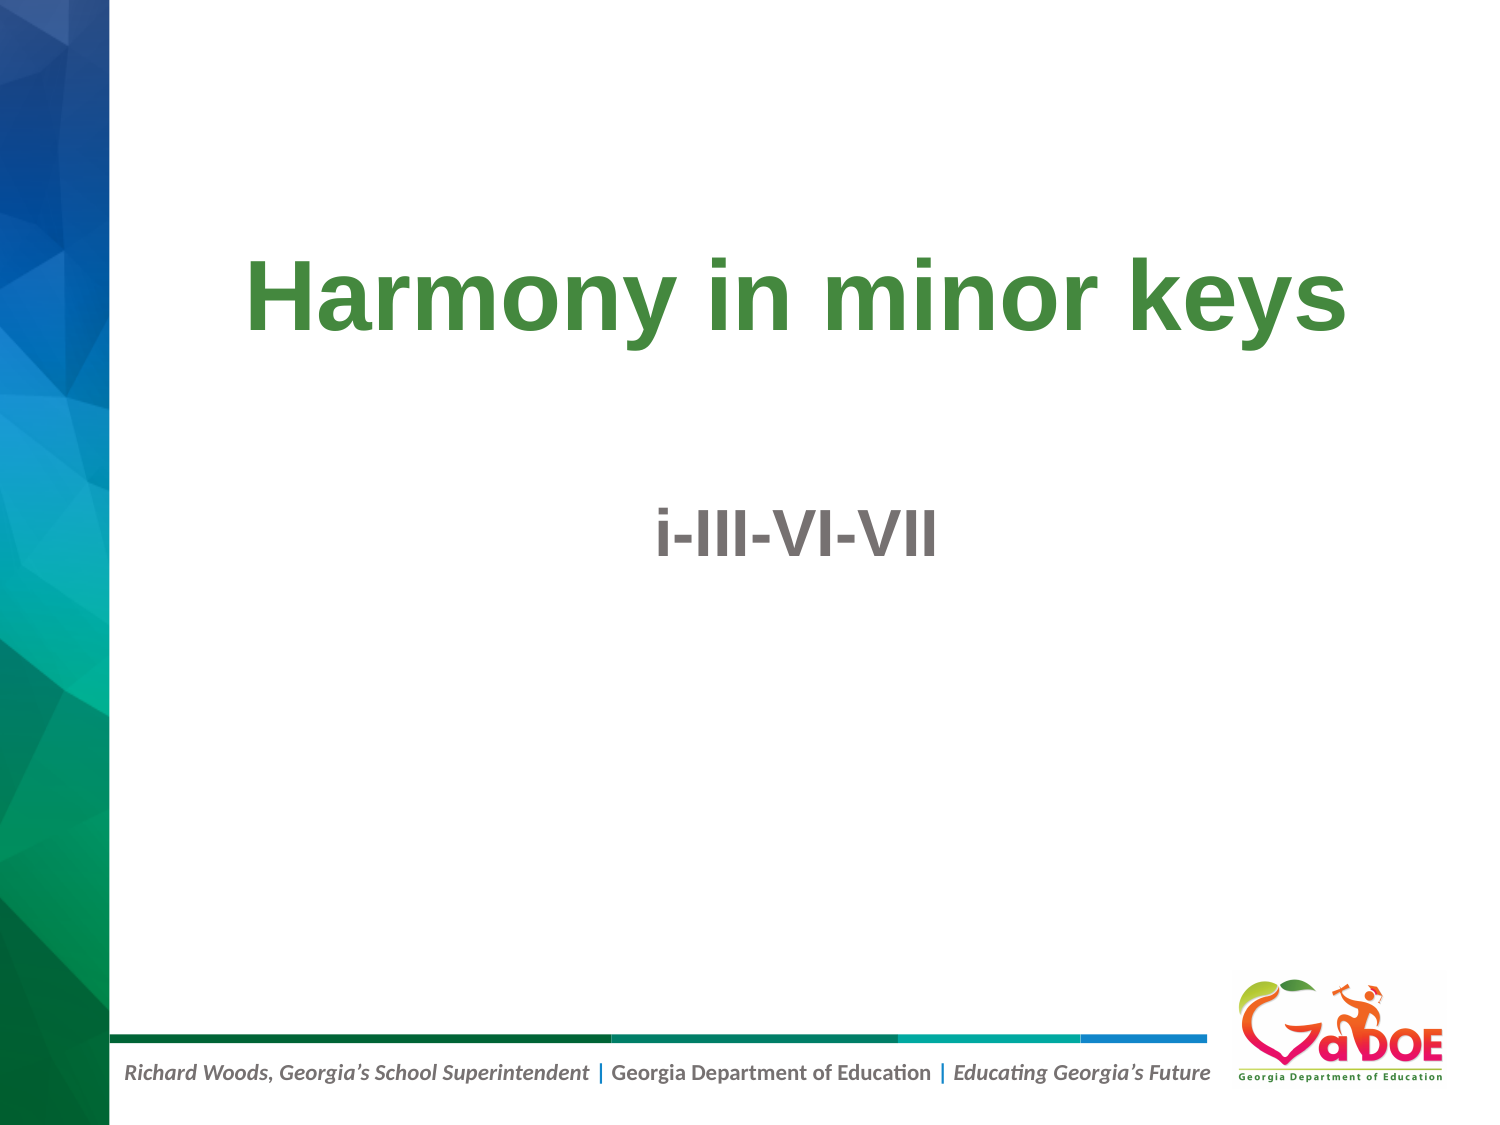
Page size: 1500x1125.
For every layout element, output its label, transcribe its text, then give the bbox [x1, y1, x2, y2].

subtitle i-III-VI-VII [147, 490, 1447, 600]
picture [1232, 970, 1447, 1089]
picture [0, 0, 110, 1125]
title Harmony in minor keys [147, 221, 1447, 377]
